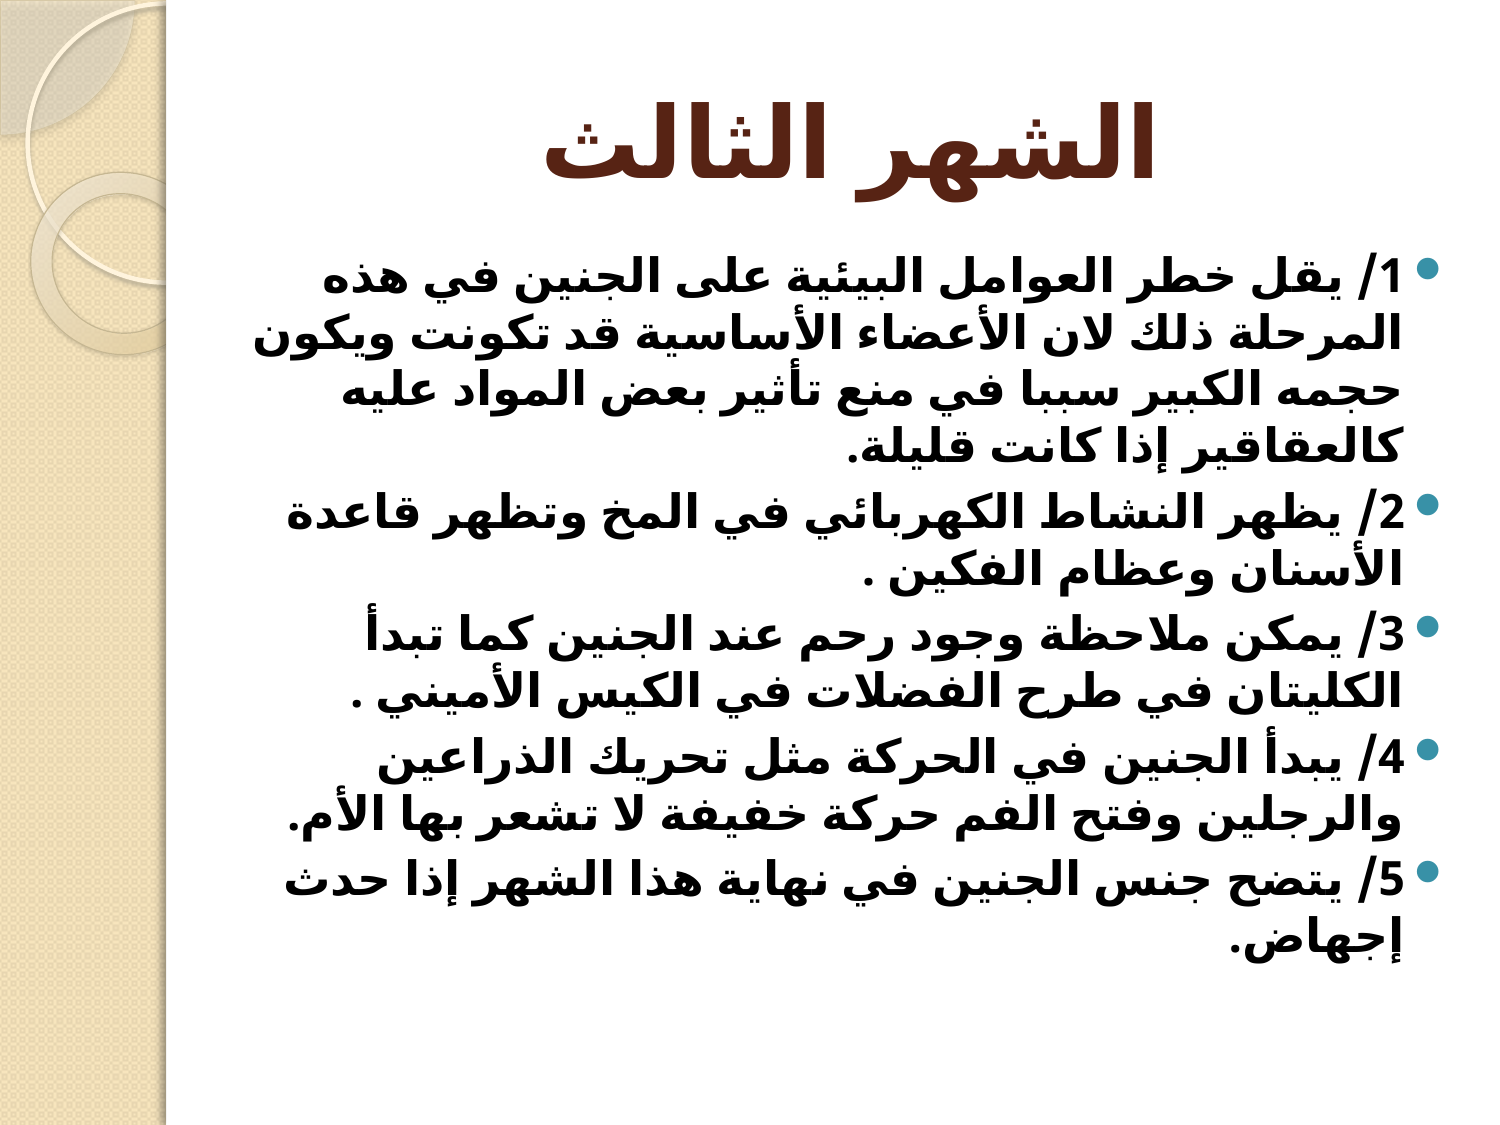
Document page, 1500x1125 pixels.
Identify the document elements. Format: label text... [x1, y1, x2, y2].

title الشهر الثالث [235, 45, 1466, 233]
list 1/ يقل خطر العوامل البيئية على الجنين في هذه المرحلة ذلك لان الأعضاء الأساسية قد تكونت ويكون حجمه الكبير سببا في منع تأثير بعض المواد عليه كالعقاقير إذا كانت قليلة. 2/ يظهر النشاط الكهربائي في المخ وتظهر قاعدة الأسنان وعظام الفكين . 3/ يمكن ملاحظة وجود رحم عند الجنين كما تبدأ الكليتان في طرح الفضلات في الكيس الأميني . 4/ يبدأ الجنين في الحركة مثل تحريك الذراعين والرجلين وفتح الفم حركة خفيفة لا تشعر بها الأم. 5/ يتضح جنس الجنين في نهاية هذا الشهر إذا حدث إجهاض. [235, 237, 1466, 1025]
